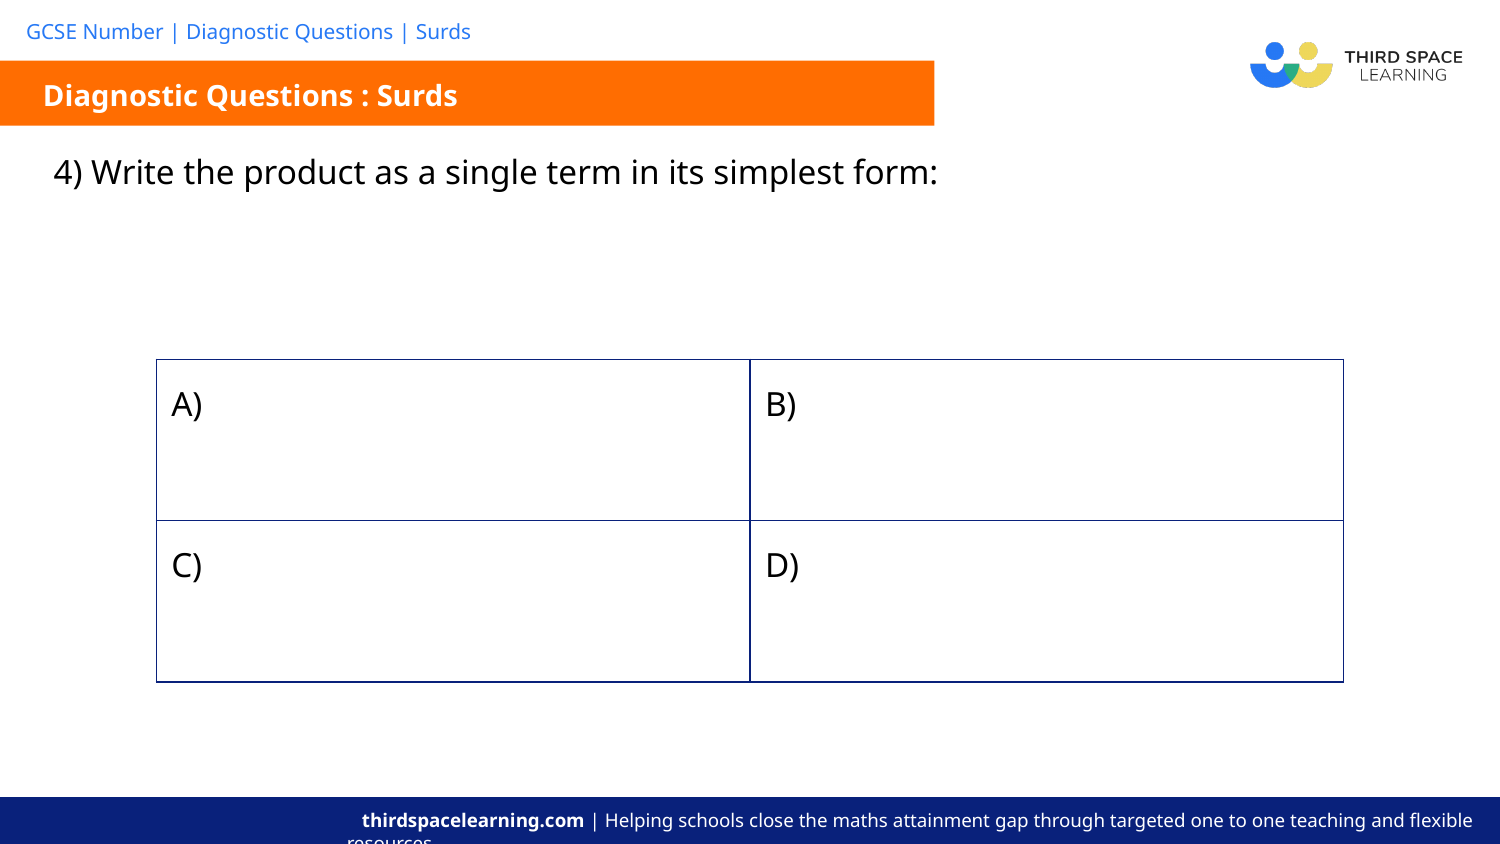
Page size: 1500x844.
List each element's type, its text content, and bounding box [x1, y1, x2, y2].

picture [1250, 33, 1465, 99]
text_box Diagnostic Questions : Surds [27, 61, 778, 127]
